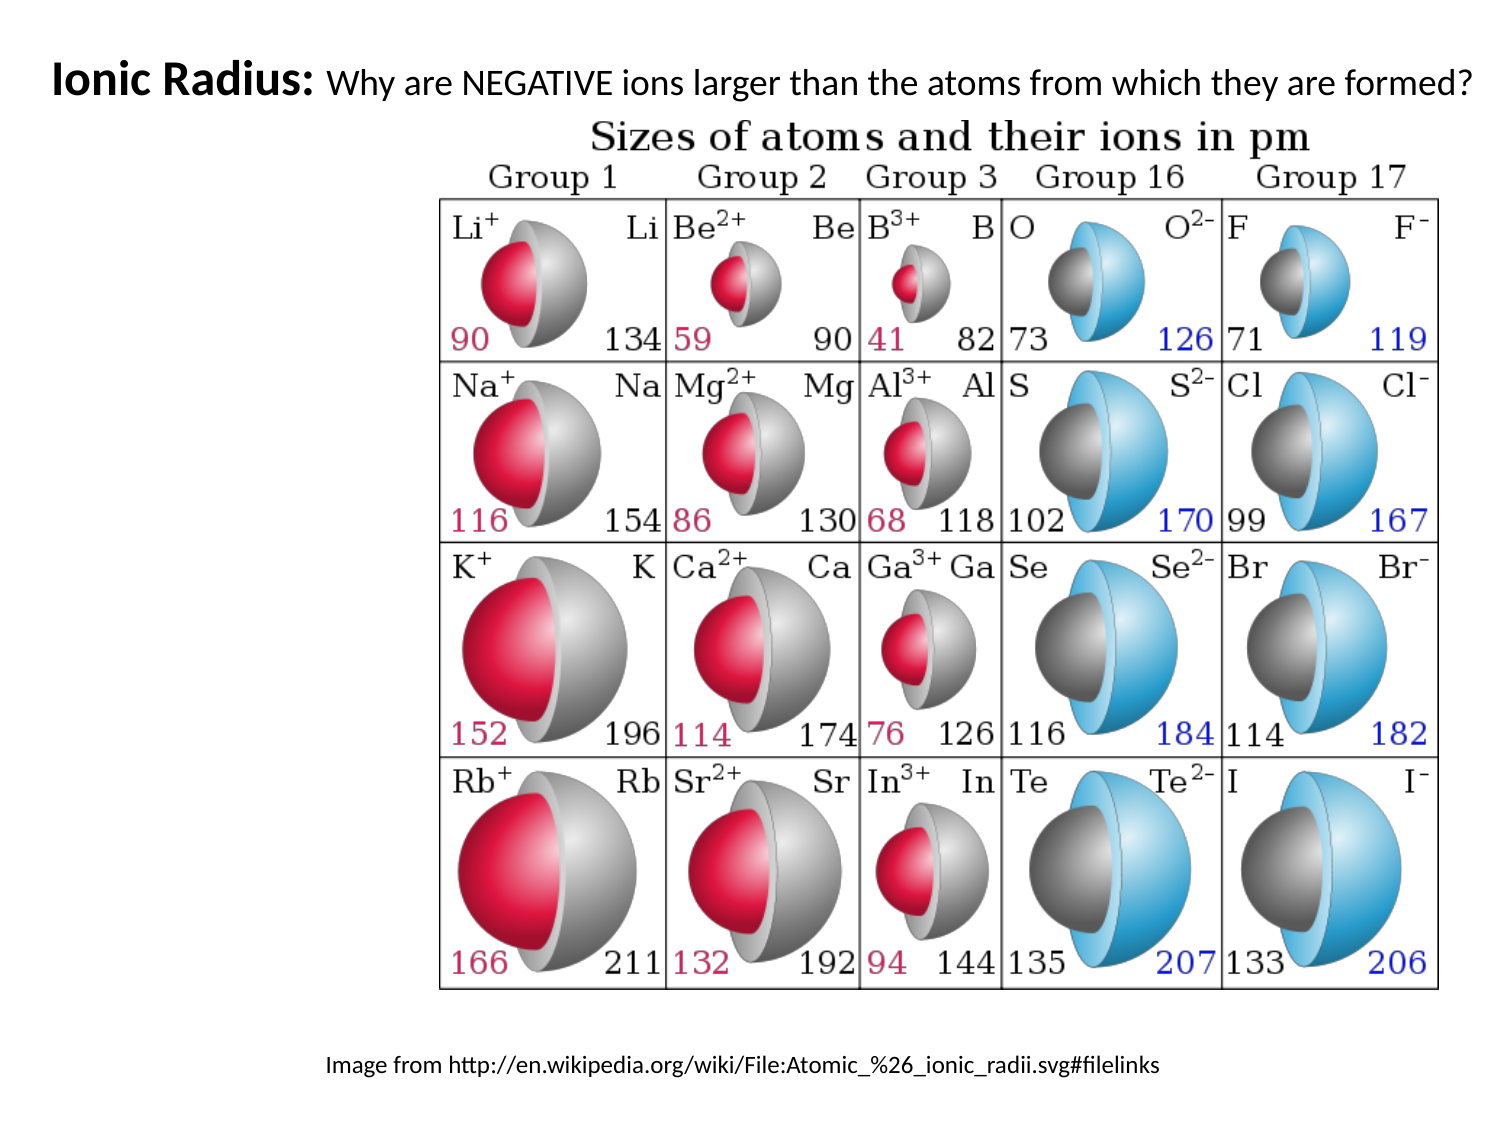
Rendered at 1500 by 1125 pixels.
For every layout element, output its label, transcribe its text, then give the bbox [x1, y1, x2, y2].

text_box Image from http://en.wikipedia.org/wiki/File:Atomic_%26_ionic_radii.svg#filelinks [310, 1041, 1183, 1087]
text_box Ionic Radius: Why are NEGATIVE ions larger than the atoms from which they are formed? [36, 37, 1491, 113]
picture [439, 120, 1439, 991]
